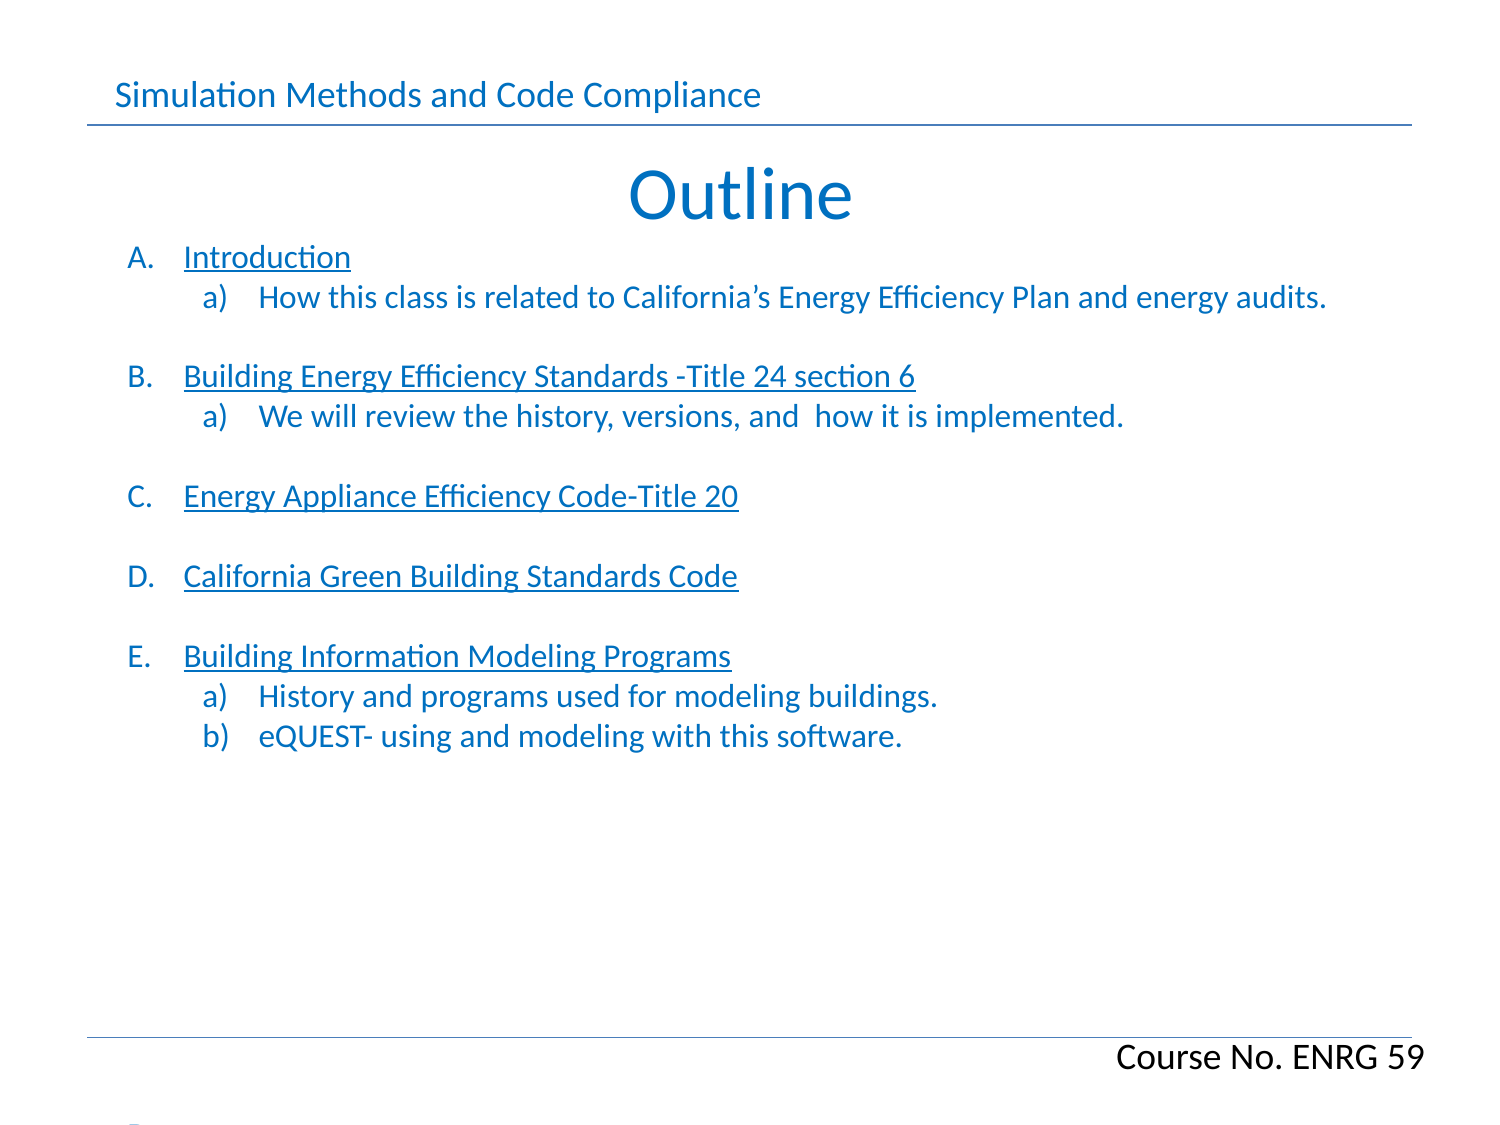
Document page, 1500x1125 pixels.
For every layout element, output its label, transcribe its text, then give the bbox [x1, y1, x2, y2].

text_box Outline Introduction How this class is related to California’s Energy Efficiency Plan and energy audits. Building Energy Efficiency Standards -Title 24 section 6 We will review the history, versions, and how it is implemented. Energy Appliance Efficiency Code-Title 20 California Green Building Standards Code Building Information Modeling Programs History and programs used for modeling buildings. eQUEST- using and modeling with this software. D. E. [112, 137, 1388, 1036]
text_box Outline Introduction How this class is related to California’s Energy Efficiency Plan and energy audits. Building Energy Efficiency Standards -Title 24 section 6 We will review the history, versions, and how it is implemented. Energy Appliance Efficiency Code-Title 20 California Green Building Standards Code Building Information Modeling Programs History and programs used for modeling buildings. eQUEST- using and modeling with this software. D. E. [112, 1046, 1388, 1125]
